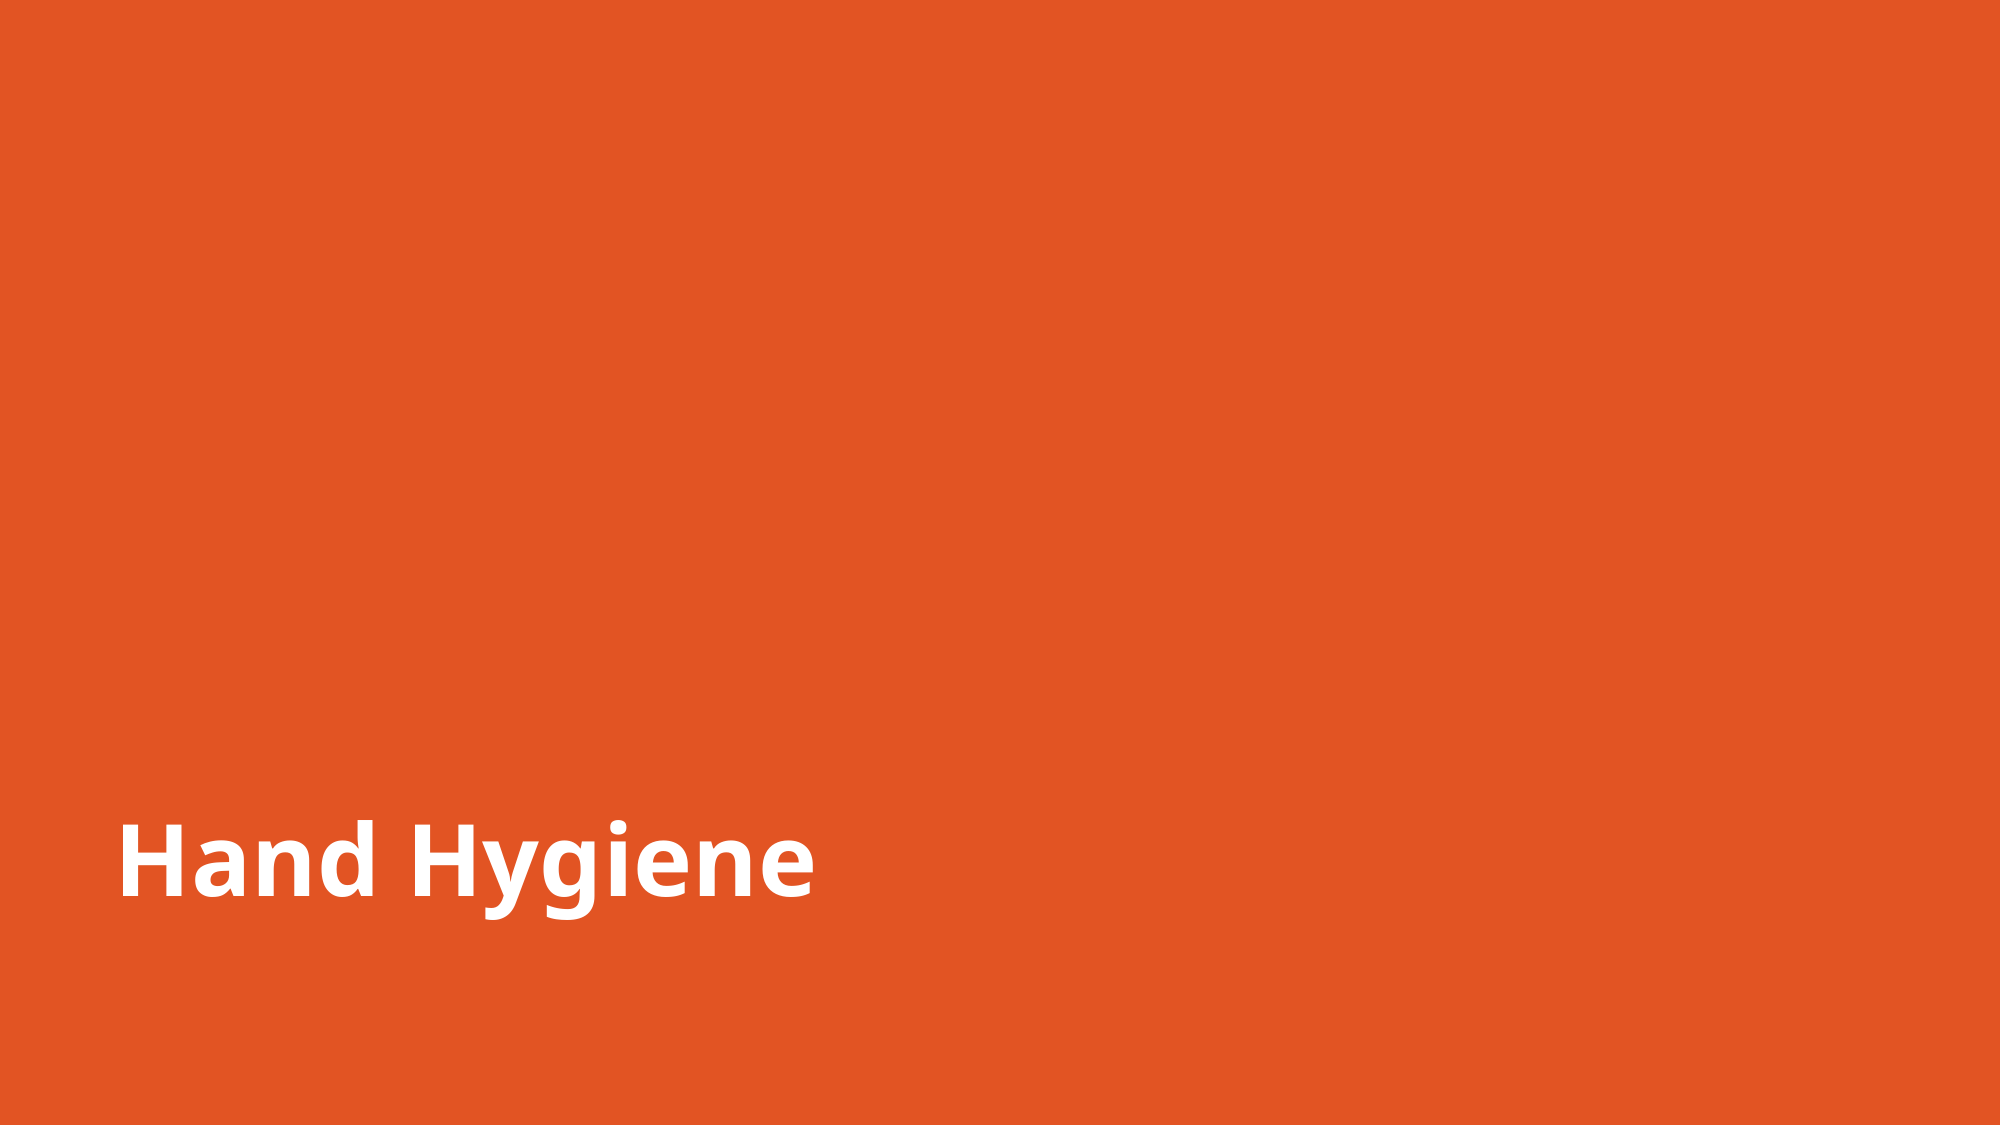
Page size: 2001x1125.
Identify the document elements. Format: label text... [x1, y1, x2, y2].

title Hand Hygiene [99, 732, 1915, 924]
